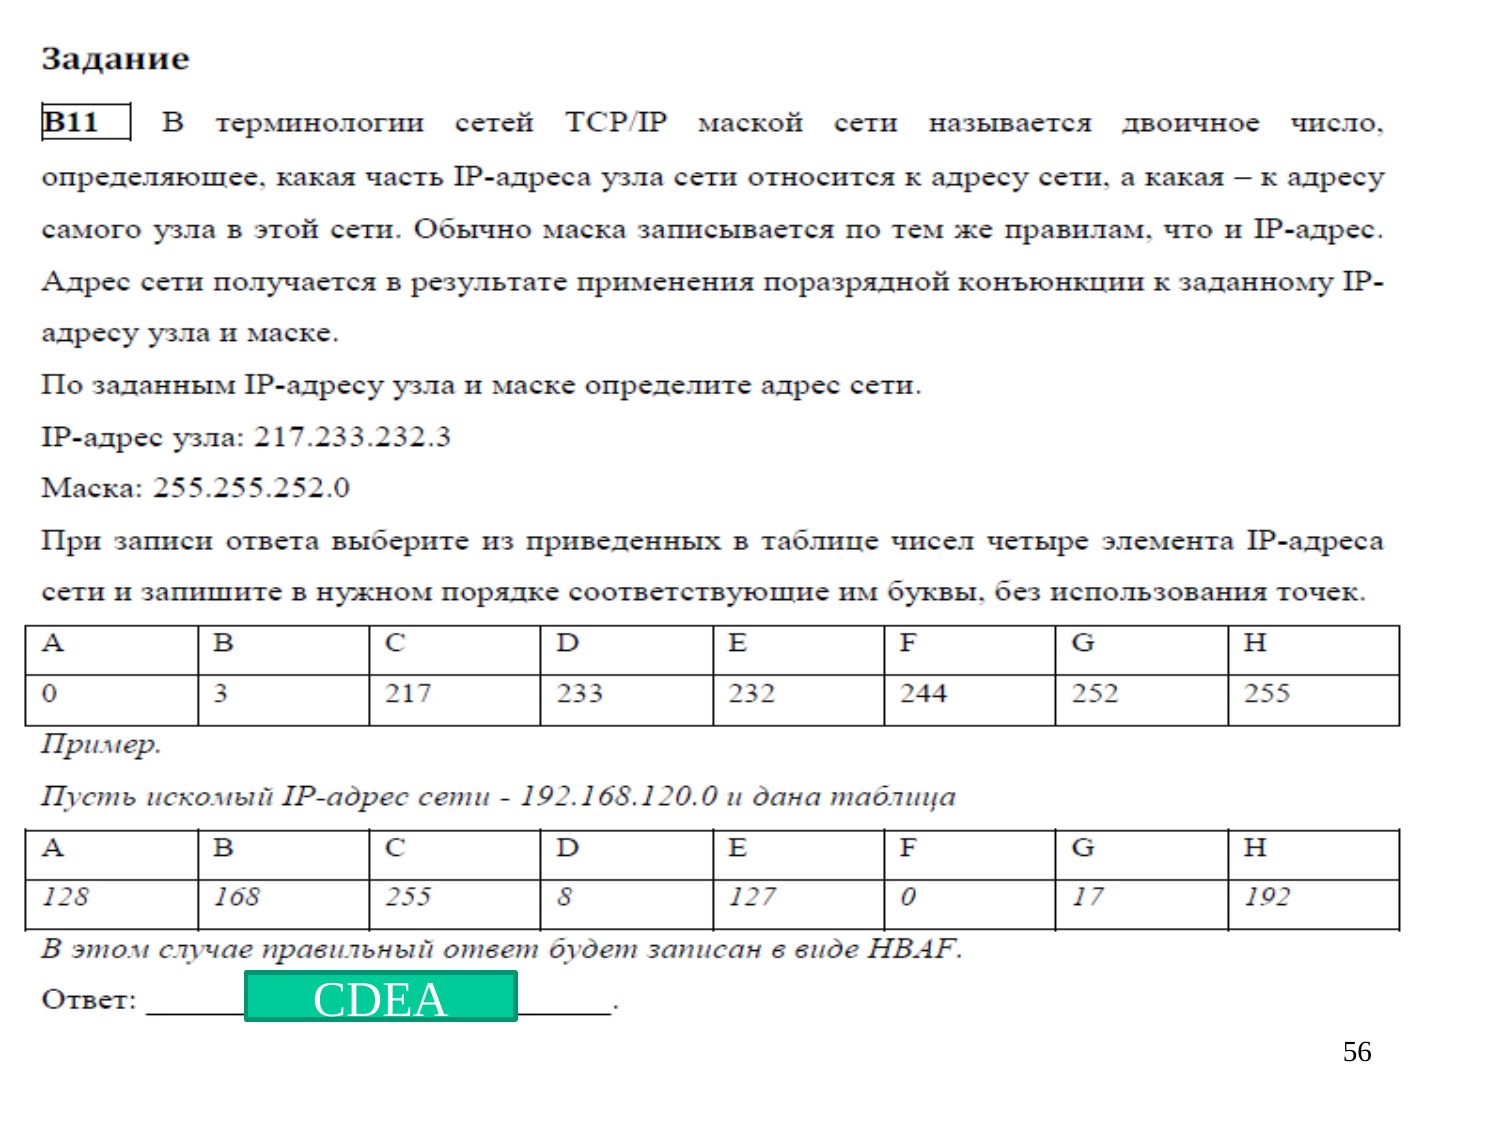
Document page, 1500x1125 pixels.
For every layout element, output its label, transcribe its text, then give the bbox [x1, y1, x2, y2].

slide_number 56 [1074, 1040, 1388, 1101]
picture [23, 34, 1414, 1032]
